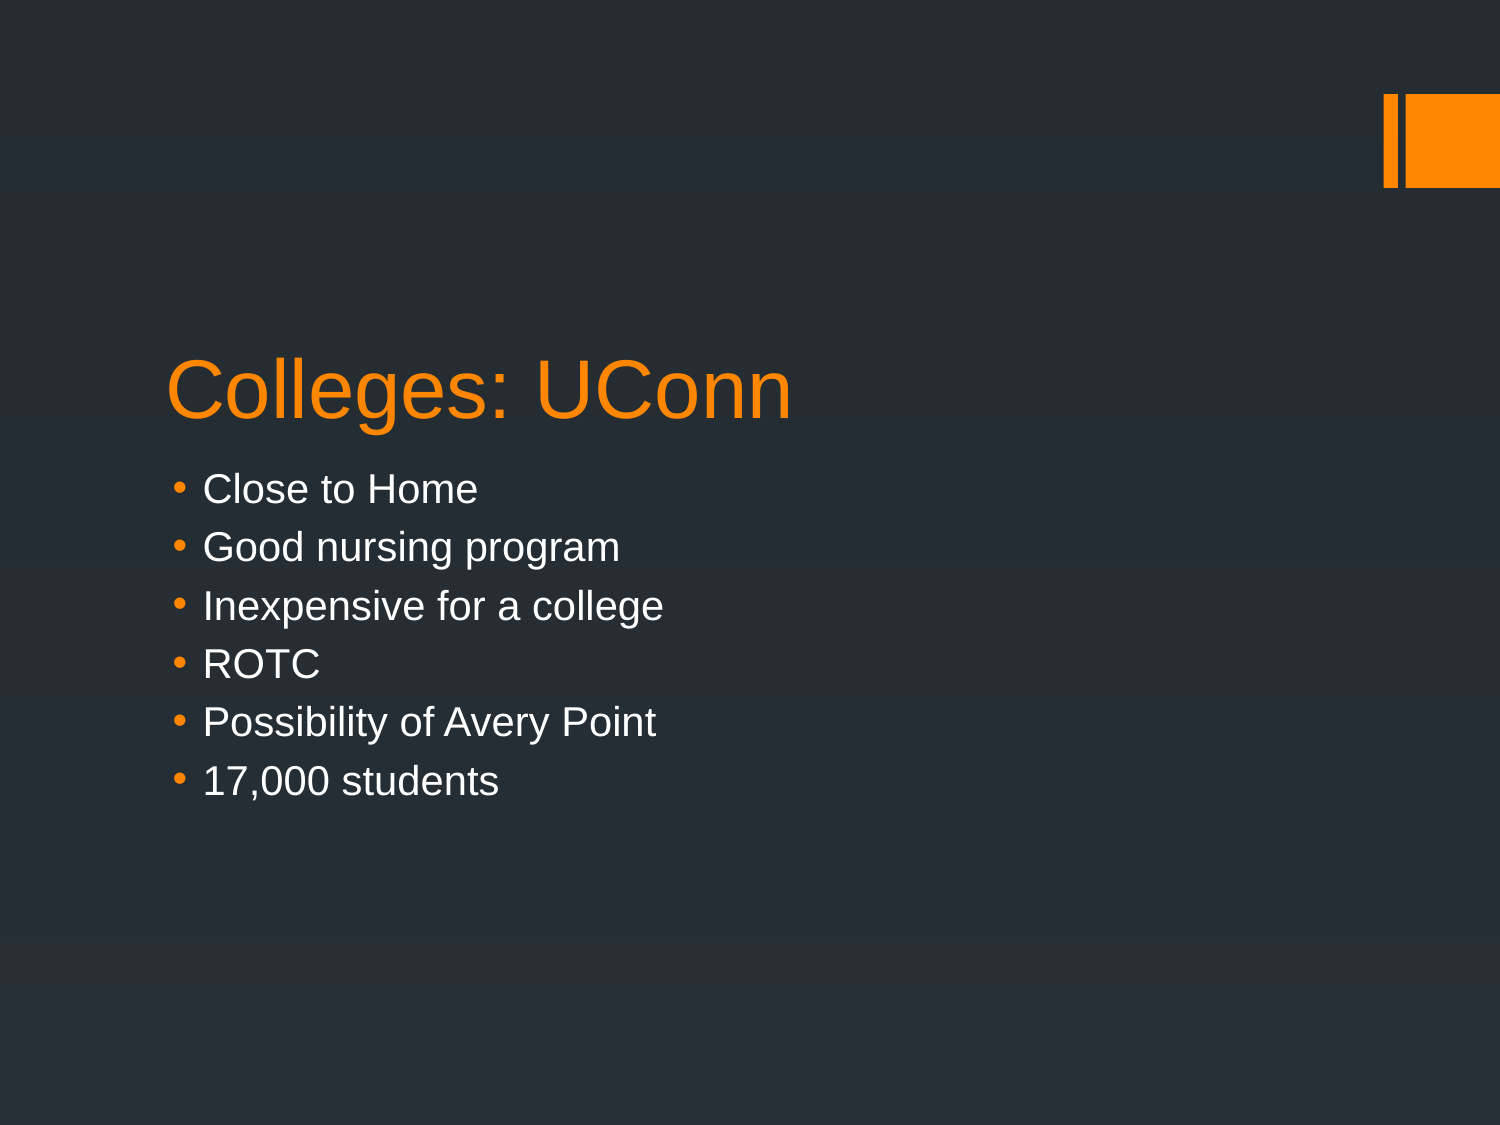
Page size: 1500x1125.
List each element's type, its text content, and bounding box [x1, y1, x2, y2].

list Close to Home Good nursing program Inexpensive for a college ROTC Possibility of Avery Point 17,000 students [150, 454, 1350, 1035]
title Colleges: UConn [150, 253, 1350, 443]
